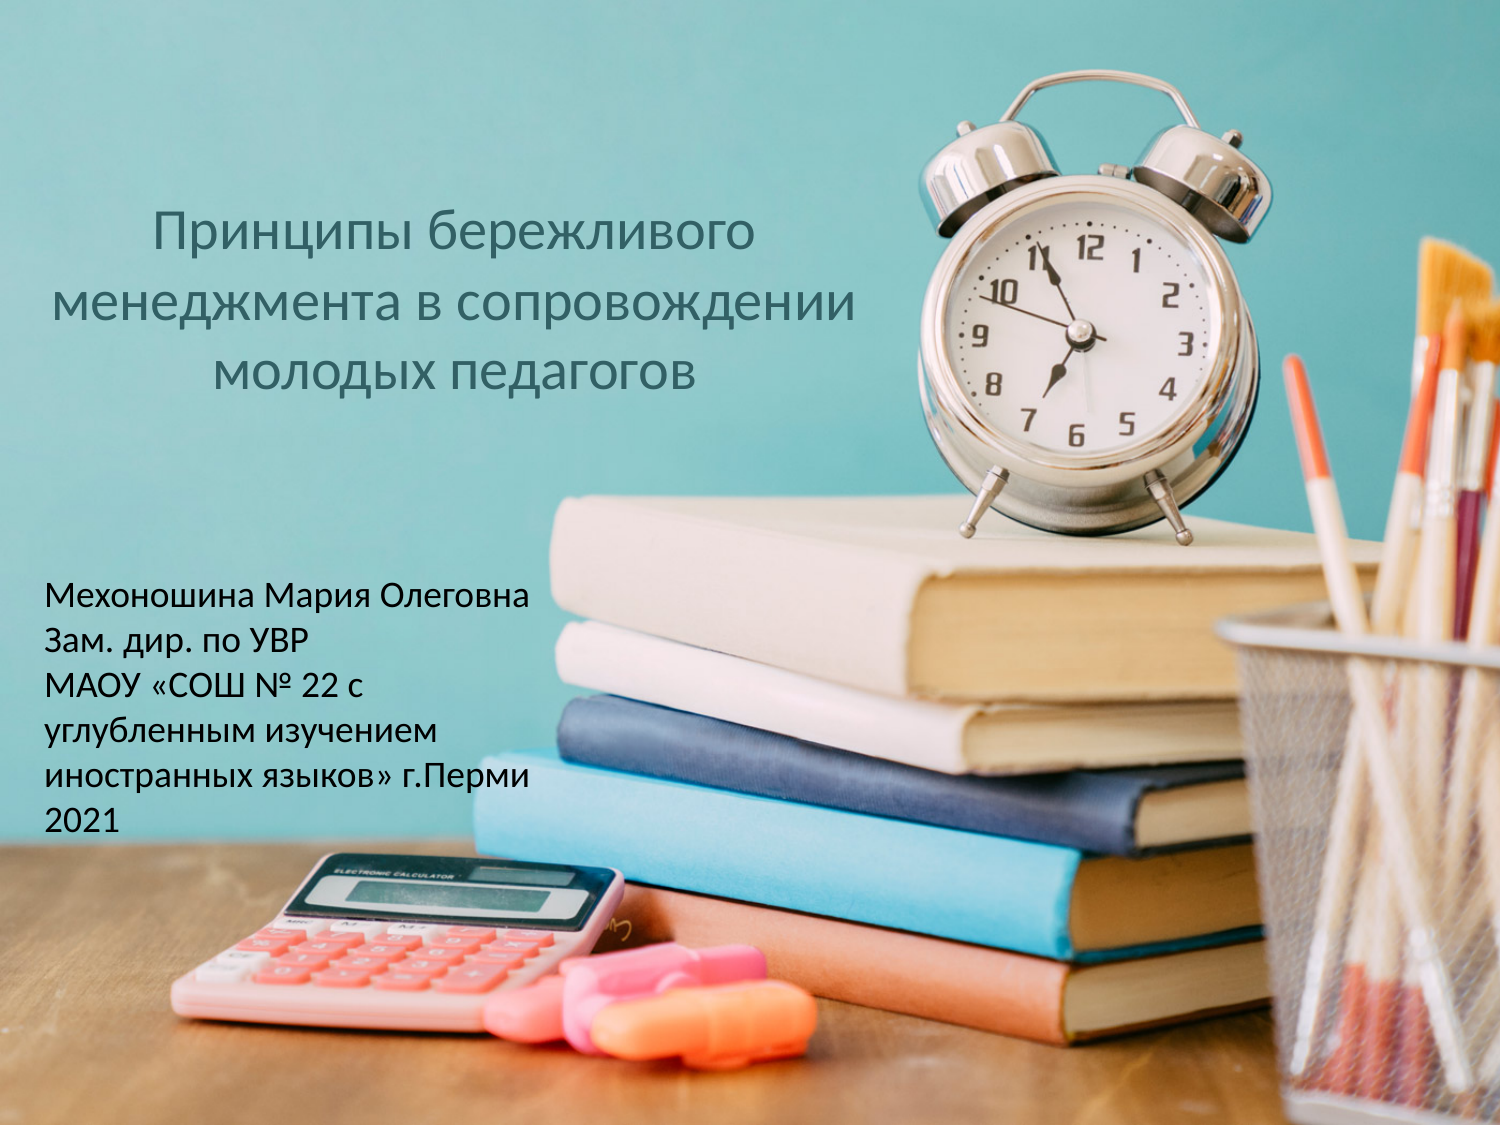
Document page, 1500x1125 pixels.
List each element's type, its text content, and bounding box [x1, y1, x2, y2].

text_box Мехоношина Мария Олеговна Зам. дир. по УВР МАОУ «СОШ № 22 с углубленным изучением иностранных языков» г.Перми 2021 [29, 562, 573, 848]
title Принципы бережливого менеджмента в сопровождении молодых педагогов [17, 196, 892, 398]
picture [0, 0, 1500, 1125]
